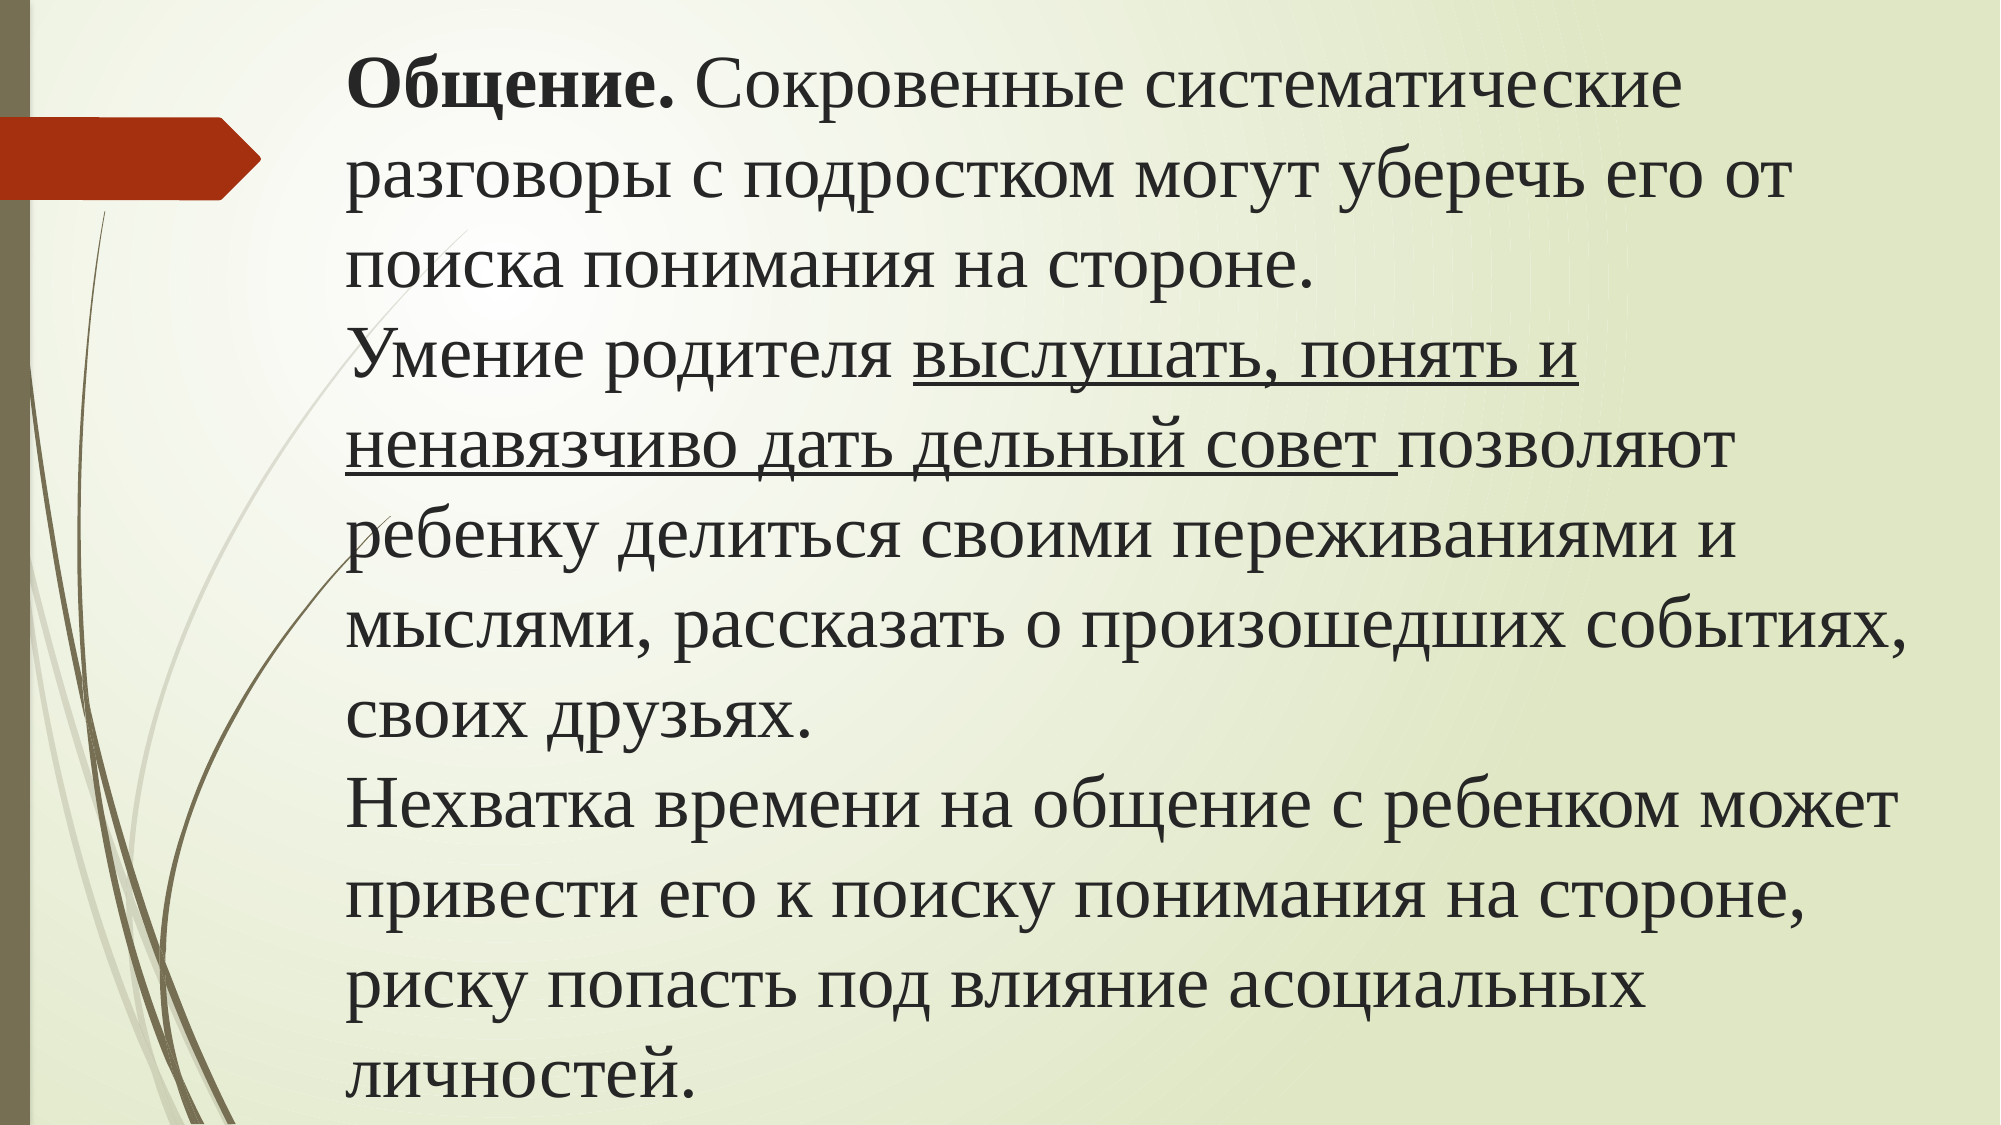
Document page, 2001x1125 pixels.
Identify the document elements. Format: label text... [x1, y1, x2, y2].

title Общение. Сокровенные систематические разговоры с подростком могут уберечь его от поиска понимания на стороне. Умение родителя выслушать, понять и ненавязчиво дать дельный совет позволяют ребенку делиться своими переживаниями и мыслями, рассказать о произошедших событиях, своих друзьях. Нехватка времени на общение с ребенком может привести его к поиску понимания на стороне, риску попасть под влияние асоциальных личностей. [330, 24, 1948, 1125]
